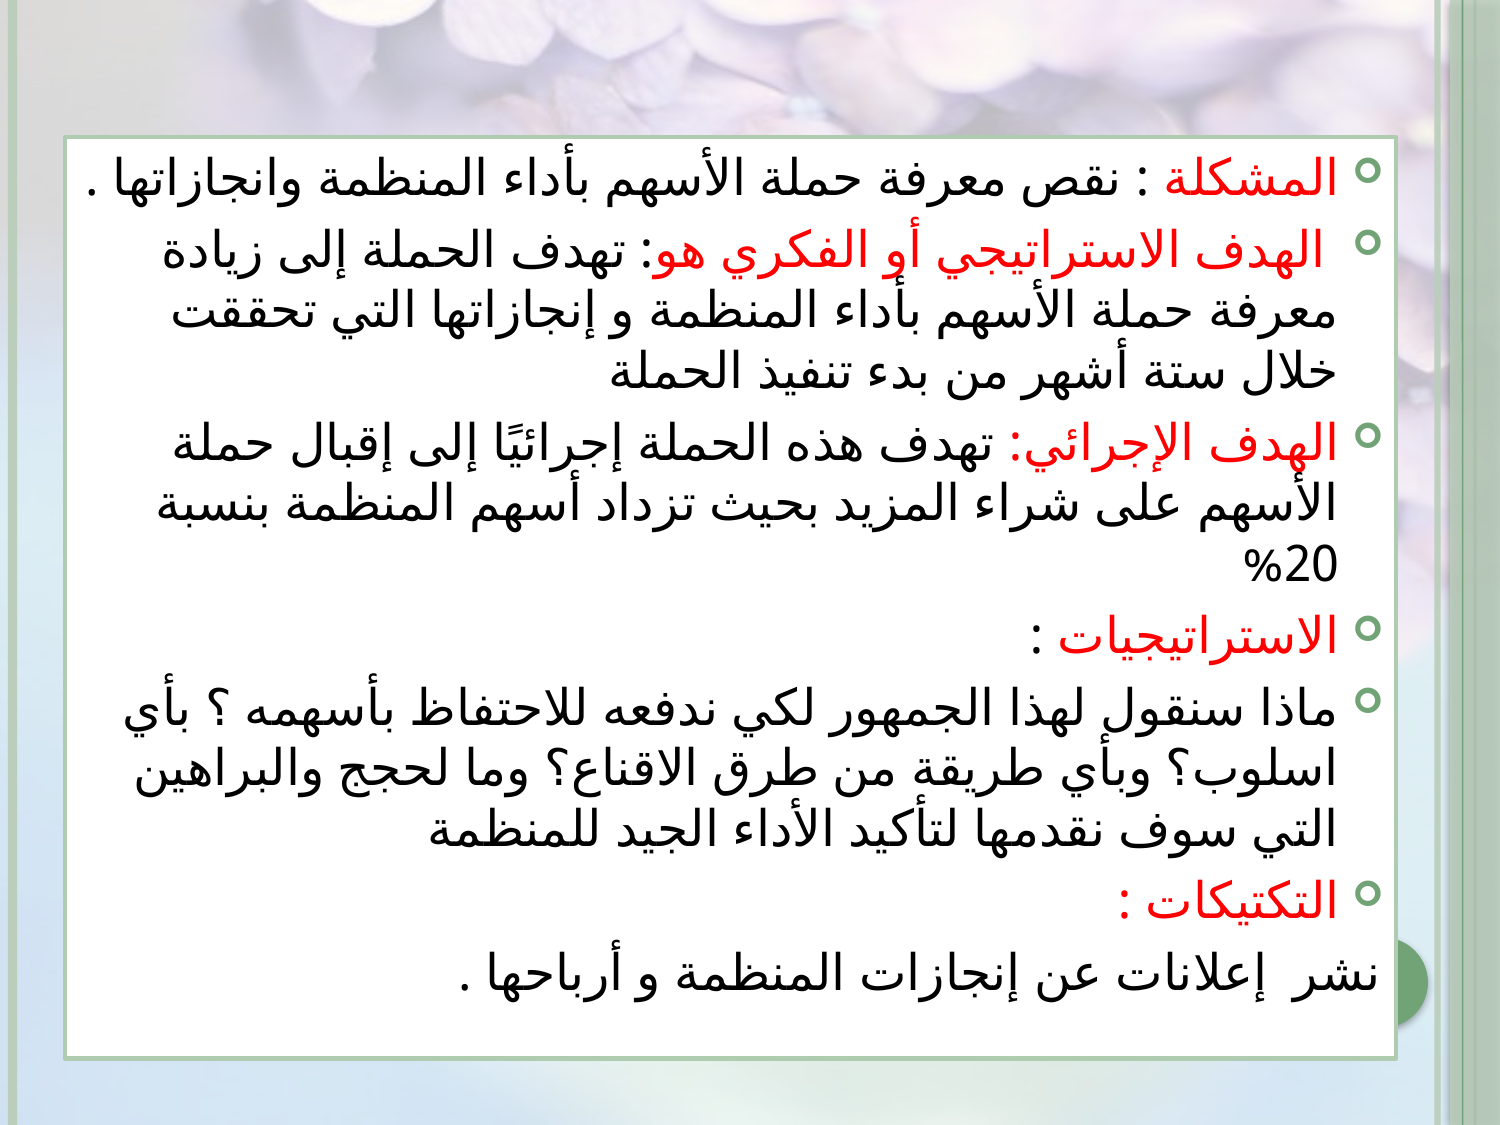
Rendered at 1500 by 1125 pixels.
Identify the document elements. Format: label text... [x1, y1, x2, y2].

list المشكلة : نقص معرفة حملة الأسهم بأداء المنظمة وانجازاتها . الهدف الاستراتيجي أو الفكري هو: تهدف الحملة إلى زيادة معرفة حملة الأسهم بأداء المنظمة و إنجازاتها التي تحققت خلال ستة أشهر من بدء تنفيذ الحملة الهدف الإجرائي: تهدف هذه الحملة إجرائيًا إلى إقبال حملة الأسهم على شراء المزيد بحيث تزداد أسهم المنظمة بنسبة 20% الاستراتيجيات : ماذا سنقول لهذا الجمهور لكي ندفعه للاحتفاظ بأسهمه ؟ بأي اسلوب؟ وبأي طريقة من طرق الاقناع؟ وما لحجج والبراهين التي سوف نقدمها لتأكيد الأداء الجيد للمنظمة التكتيكات : نشر إعلانات عن إنجازات المنظمة و أرباحها . [63, 135, 1398, 1061]
